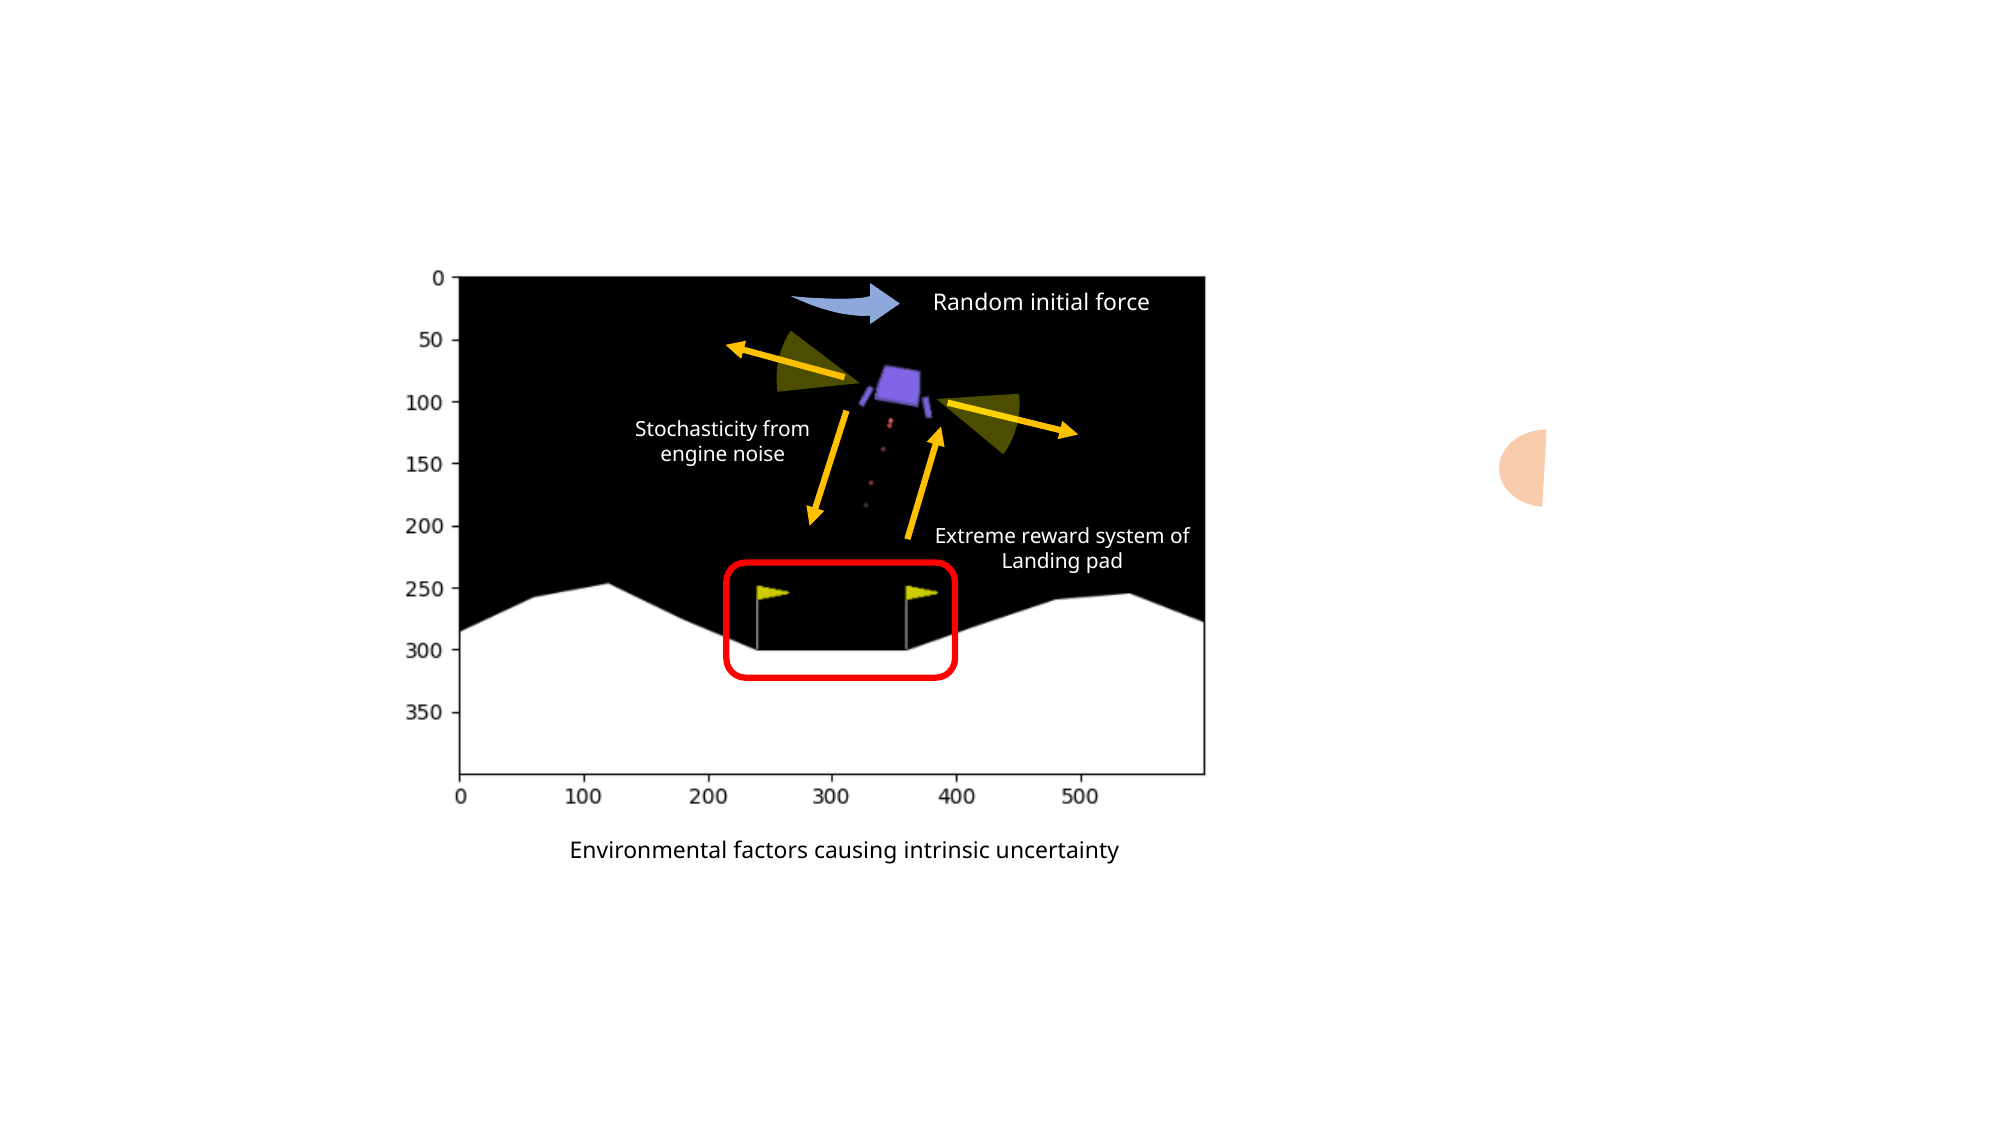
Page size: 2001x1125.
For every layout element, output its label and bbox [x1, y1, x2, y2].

text_box [809, 410, 847, 526]
text_box [725, 344, 845, 378]
picture [339, 161, 1300, 882]
text_box [947, 402, 1079, 435]
text_box [907, 426, 941, 540]
text_box [1498, 428, 1548, 508]
